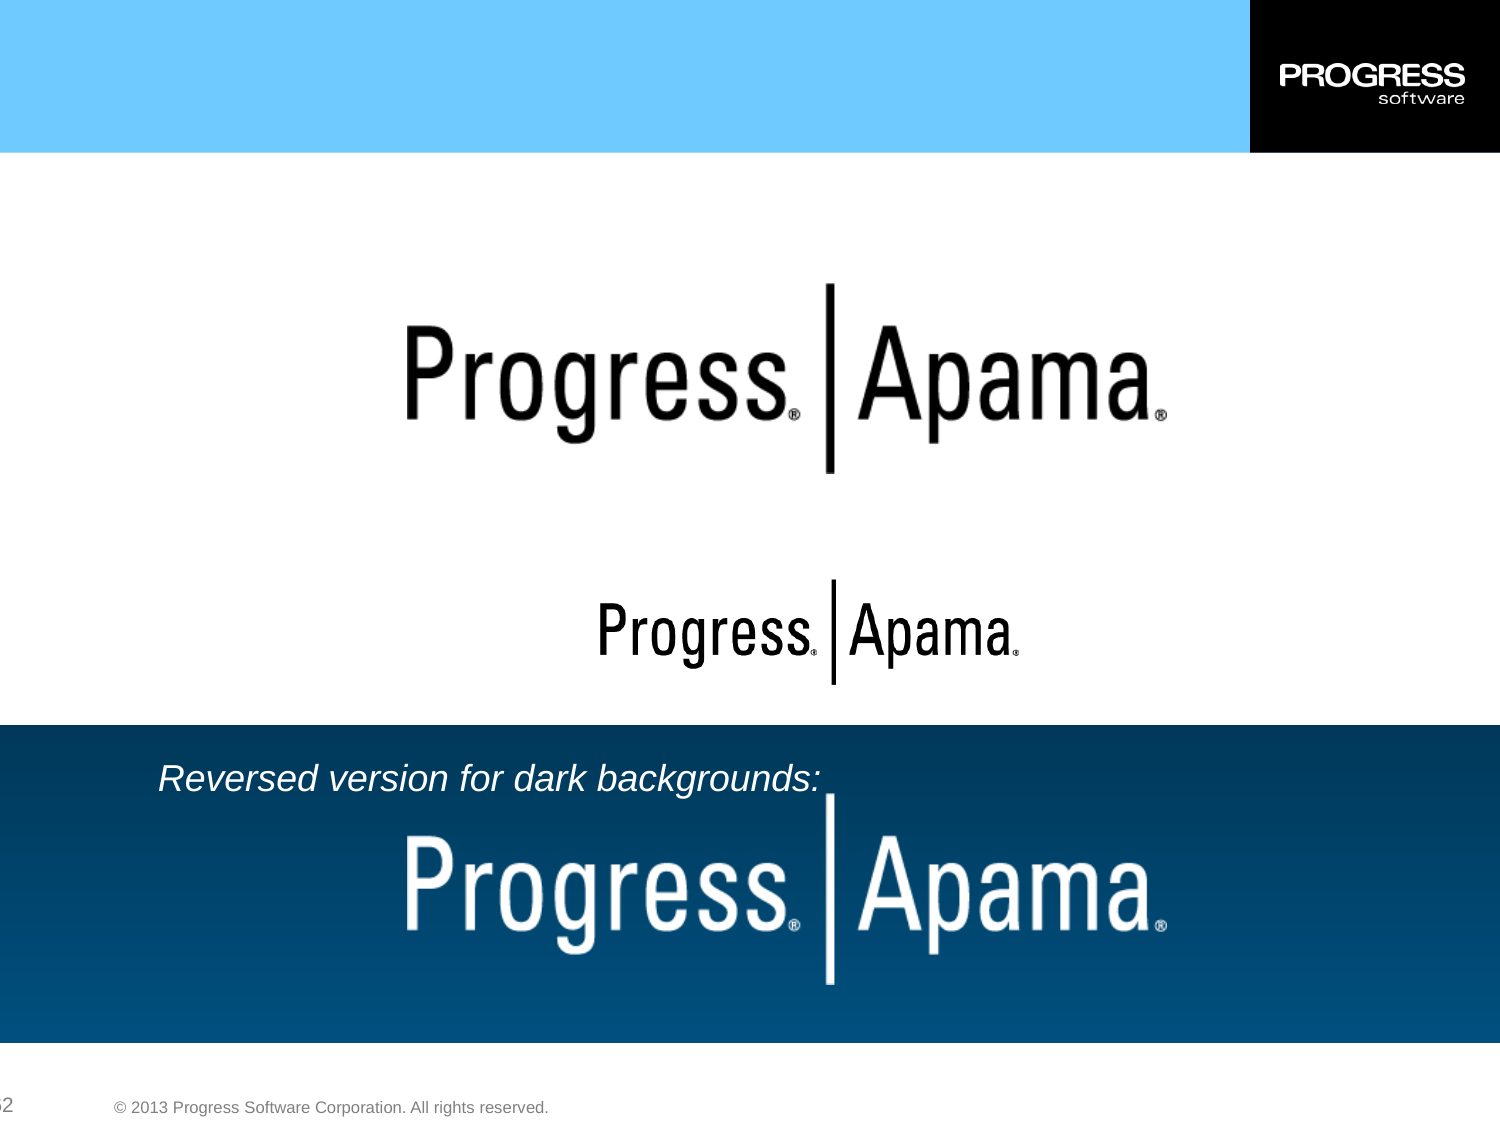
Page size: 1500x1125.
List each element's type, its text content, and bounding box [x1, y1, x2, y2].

picture [407, 793, 1168, 985]
text_box Reversed version for dark backgrounds: [63, 746, 916, 806]
picture [407, 283, 1167, 474]
picture [1280, 63, 1465, 104]
picture [599, 579, 1019, 685]
text_box [0, 725, 1500, 1043]
